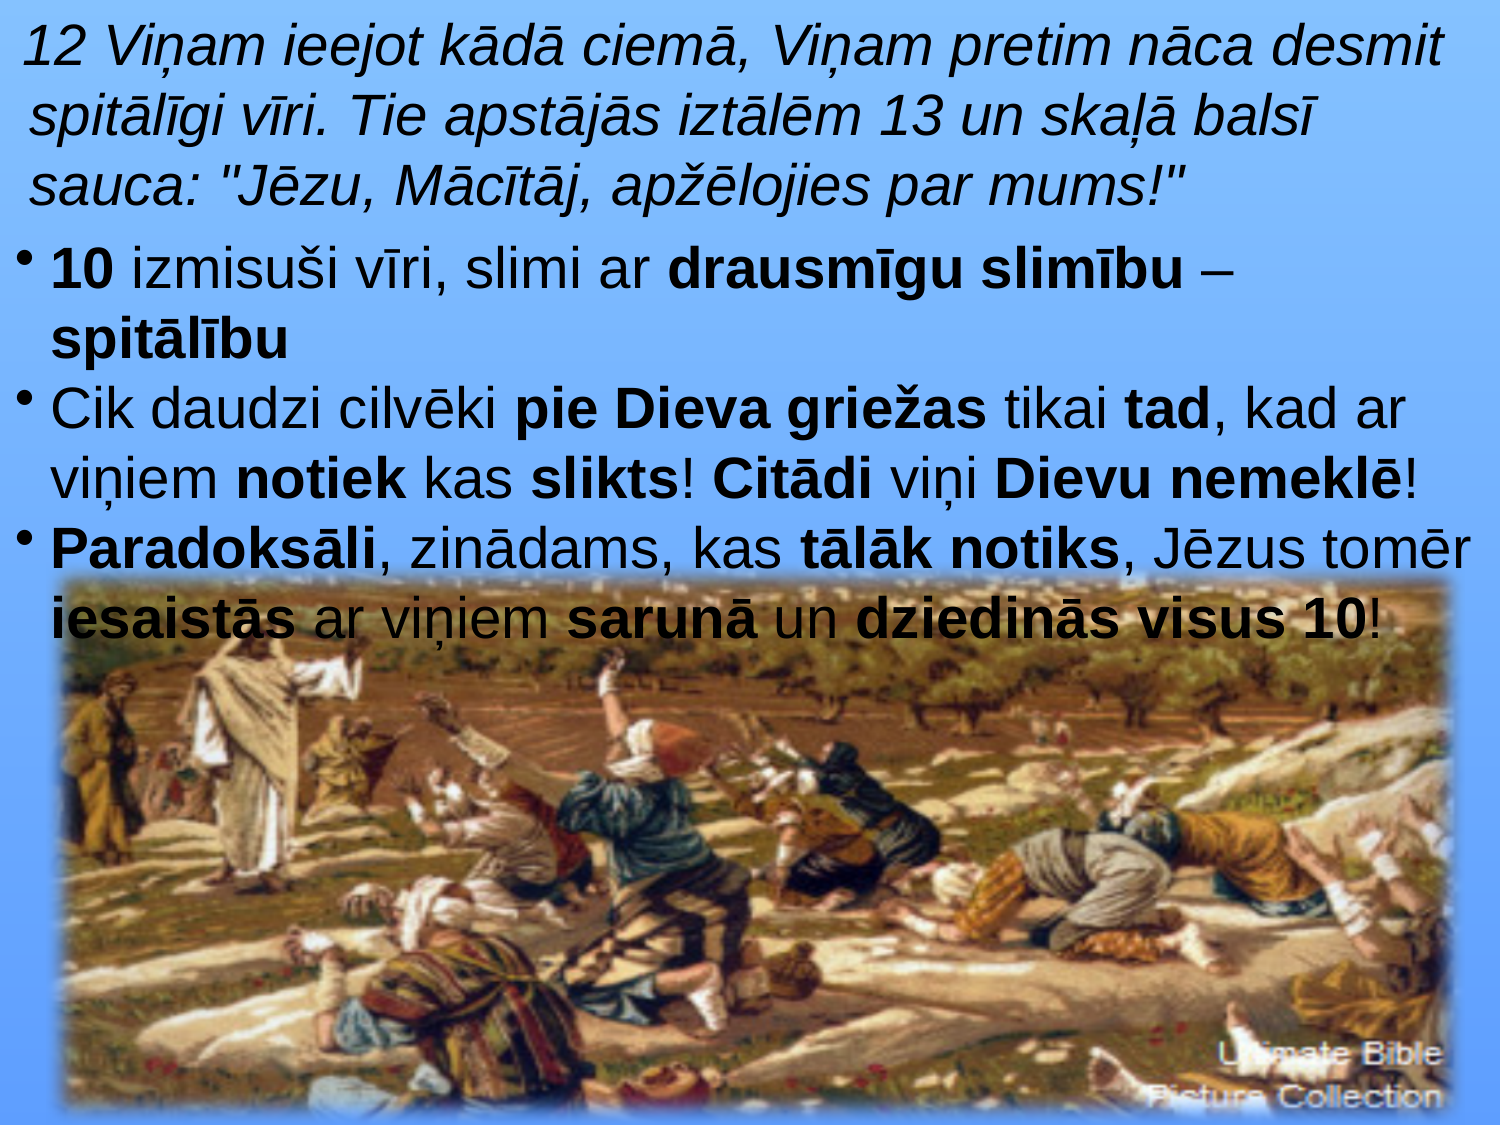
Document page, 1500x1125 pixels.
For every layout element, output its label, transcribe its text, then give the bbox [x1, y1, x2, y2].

text_box 10 izmisuši vīri, slimi ar drausmīgu slimību – spitālību Cik daudzi cilvēki pie Dieva griežas tikai tad, kad ar viņiem notiek kas slikts! Citādi viņi Dievu nemeklē! Paradoksāli, zinādams, kas tālāk notiks, Jēzus tomēr iesaistās ar viņiem sarunā un dziedinās visus 10! [0, 222, 1500, 658]
list 12 Viņam ieejot kādā ciemā, Viņam pretim nāca desmit spitālīgi vīri. Tie apstājās iztālēm 13 un skaļā balsī sauca: "Jēzu, Mācītāj, apžēlojies par mums!" [0, 0, 1500, 222]
picture [46, 562, 1465, 1125]
